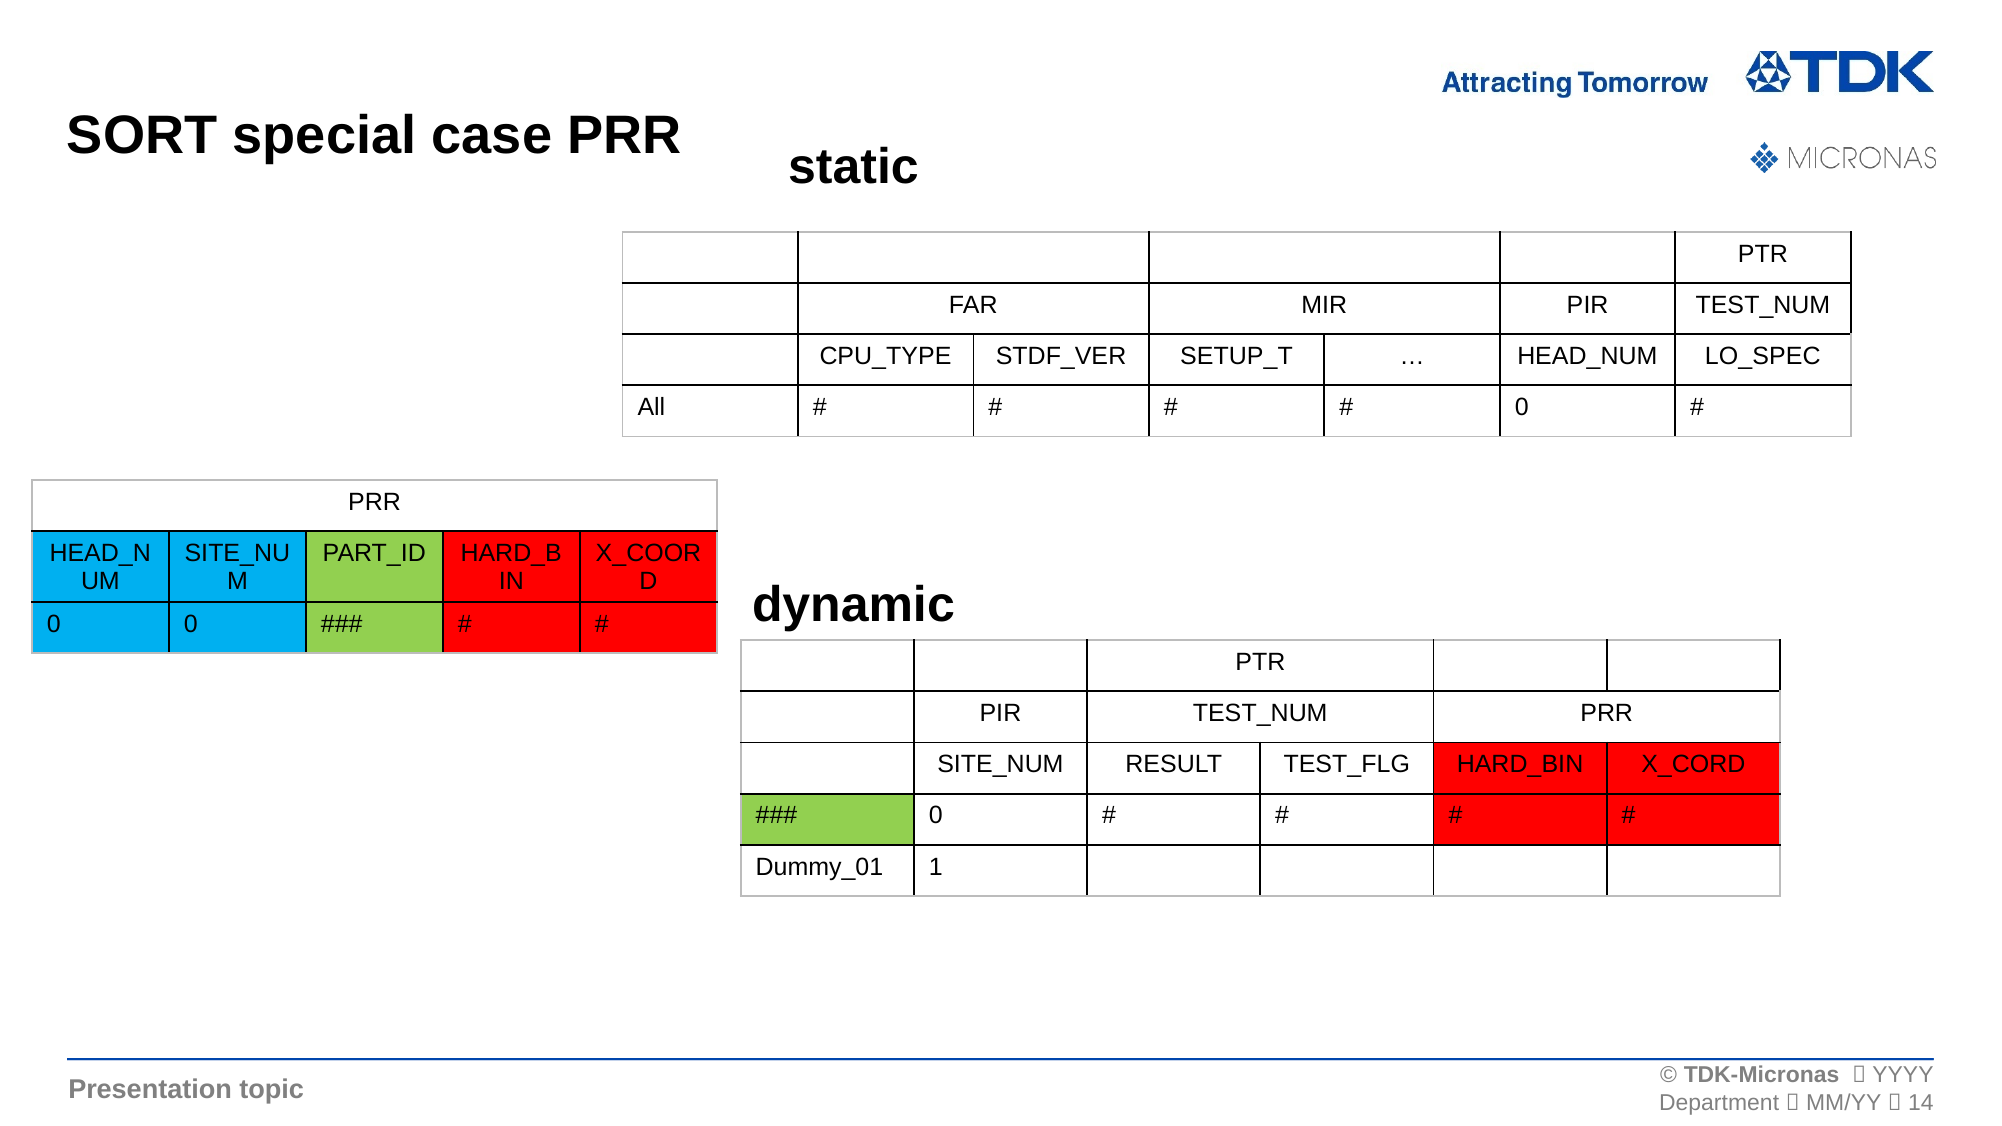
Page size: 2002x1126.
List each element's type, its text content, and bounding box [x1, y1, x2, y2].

table_cell PIR [915, 692, 1086, 742]
table_cell TEST_FLG [1261, 743, 1433, 793]
table_cell # [1088, 795, 1259, 844]
table_cell FAR [799, 284, 1148, 333]
table_cell [742, 743, 913, 793]
table_cell [623, 284, 797, 333]
table_cell MIR [1150, 284, 1499, 333]
table_header PTR [1676, 233, 1850, 282]
table_cell PIR [1501, 284, 1674, 333]
table_cell # [1261, 795, 1433, 844]
table_cell STDF_VER [974, 335, 1148, 384]
table_cell [1608, 846, 1779, 895]
table_cell # [1434, 795, 1606, 844]
table_header [1608, 641, 1779, 690]
table_cell [1434, 846, 1606, 895]
text_box static [773, 126, 934, 201]
table_cell [1088, 846, 1259, 895]
table_header PTR [1088, 641, 1433, 690]
table_header PRR [33, 481, 716, 530]
table_cell # [1608, 795, 1779, 844]
table_cell LO_SPEC [1676, 335, 1850, 384]
table_header [1434, 641, 1606, 690]
table_cell HEAD_NUM [1501, 335, 1674, 384]
table_cell All [623, 386, 797, 436]
table_cell X_CORD [1608, 743, 1779, 793]
table_header [915, 641, 1086, 690]
table_cell RESULT [1088, 743, 1259, 793]
table_header [742, 641, 913, 690]
table_cell # [1325, 386, 1499, 436]
table_cell 0 [915, 795, 1086, 844]
table_cell SETUP_T [1150, 335, 1323, 384]
table_cell # [581, 603, 716, 652]
table_cell HEAD_NUM [33, 532, 168, 601]
table_header [1150, 233, 1499, 282]
table_cell HARD_BIN [444, 532, 579, 601]
table_cell ### [307, 603, 442, 652]
table_cell TEST_NUM [1088, 692, 1433, 742]
table_cell 0 [33, 603, 168, 652]
table_cell # [974, 386, 1148, 436]
table_header [623, 233, 797, 282]
table_cell [1261, 846, 1433, 895]
table_cell HARD_BIN [1434, 743, 1606, 793]
table_header [1501, 233, 1674, 282]
table_cell PART_ID [307, 532, 442, 601]
picture [1441, 51, 1934, 98]
table_cell CPU_TYPE [799, 335, 973, 384]
table_cell 1 [915, 846, 1086, 895]
table_cell SITE_NUM [915, 743, 1086, 793]
table_cell PRR [1434, 692, 1779, 742]
table_cell # [1150, 386, 1323, 436]
table_cell [623, 335, 797, 384]
table_cell ### [742, 795, 913, 844]
table_cell 0 [1501, 386, 1674, 436]
table_cell Dummy_01 [742, 846, 913, 895]
table_cell # [444, 603, 579, 652]
table_cell TEST_NUM [1676, 284, 1850, 333]
table_cell SITE_NUM [170, 532, 305, 601]
table_cell 0 [170, 603, 305, 652]
table_cell … [1325, 335, 1499, 384]
table_header [799, 233, 1148, 282]
table_cell X_COORD [581, 532, 716, 601]
picture [1750, 142, 1936, 173]
text_box dynamic [737, 564, 970, 640]
title SORT special case PRR [66, 34, 1330, 165]
table_cell # [1676, 386, 1850, 436]
table_cell # [799, 386, 973, 436]
table_cell [742, 692, 913, 742]
